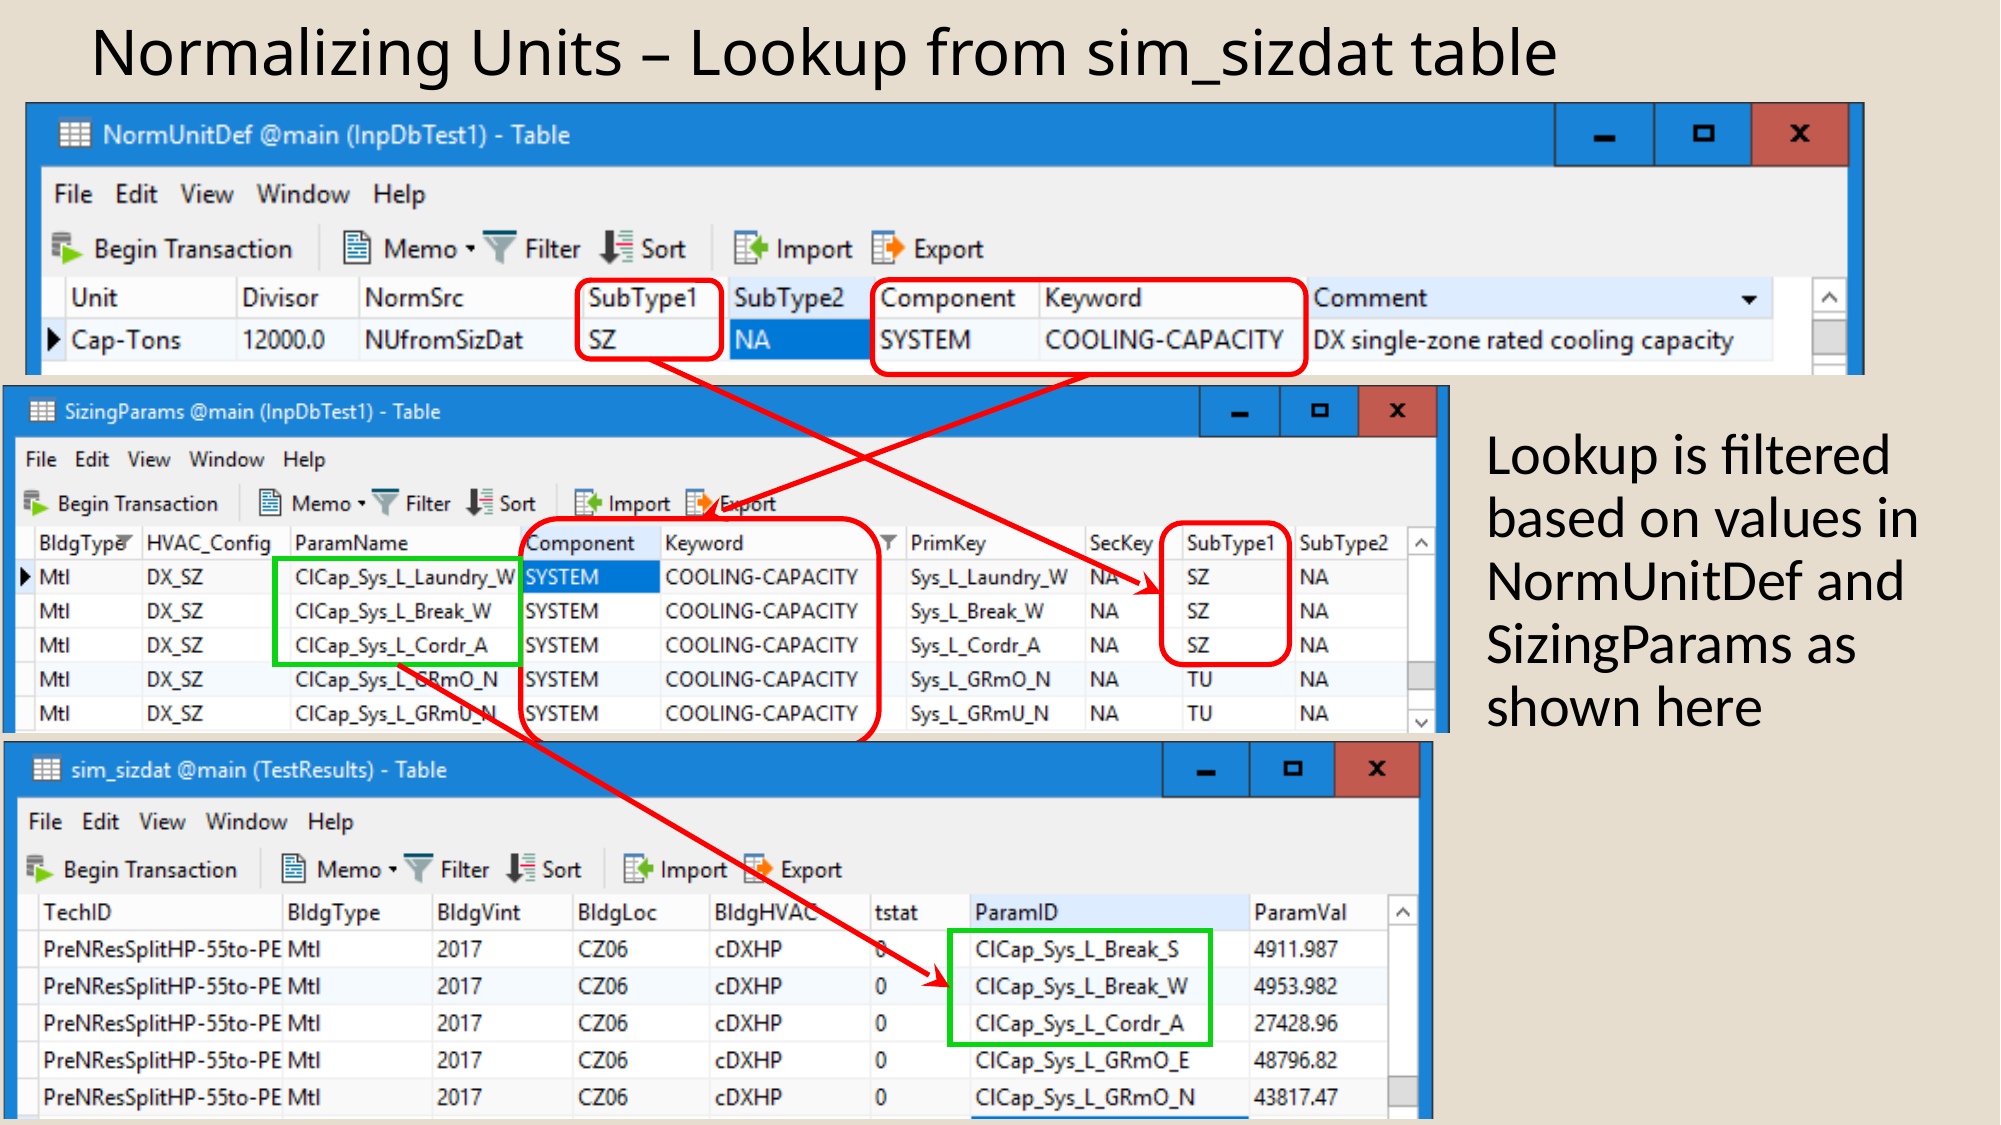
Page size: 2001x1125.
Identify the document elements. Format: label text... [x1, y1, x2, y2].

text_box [649, 358, 1162, 594]
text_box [397, 664, 950, 988]
picture [2, 385, 1450, 733]
picture [3, 741, 1434, 1119]
picture [25, 102, 1865, 375]
list Lookup is filtered based on values in NormUnitDef and SizingParams as shown here [1470, 416, 1977, 1080]
title Normalizing Units – Lookup from sim_sizdat table [75, 12, 1865, 98]
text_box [699, 374, 1090, 519]
